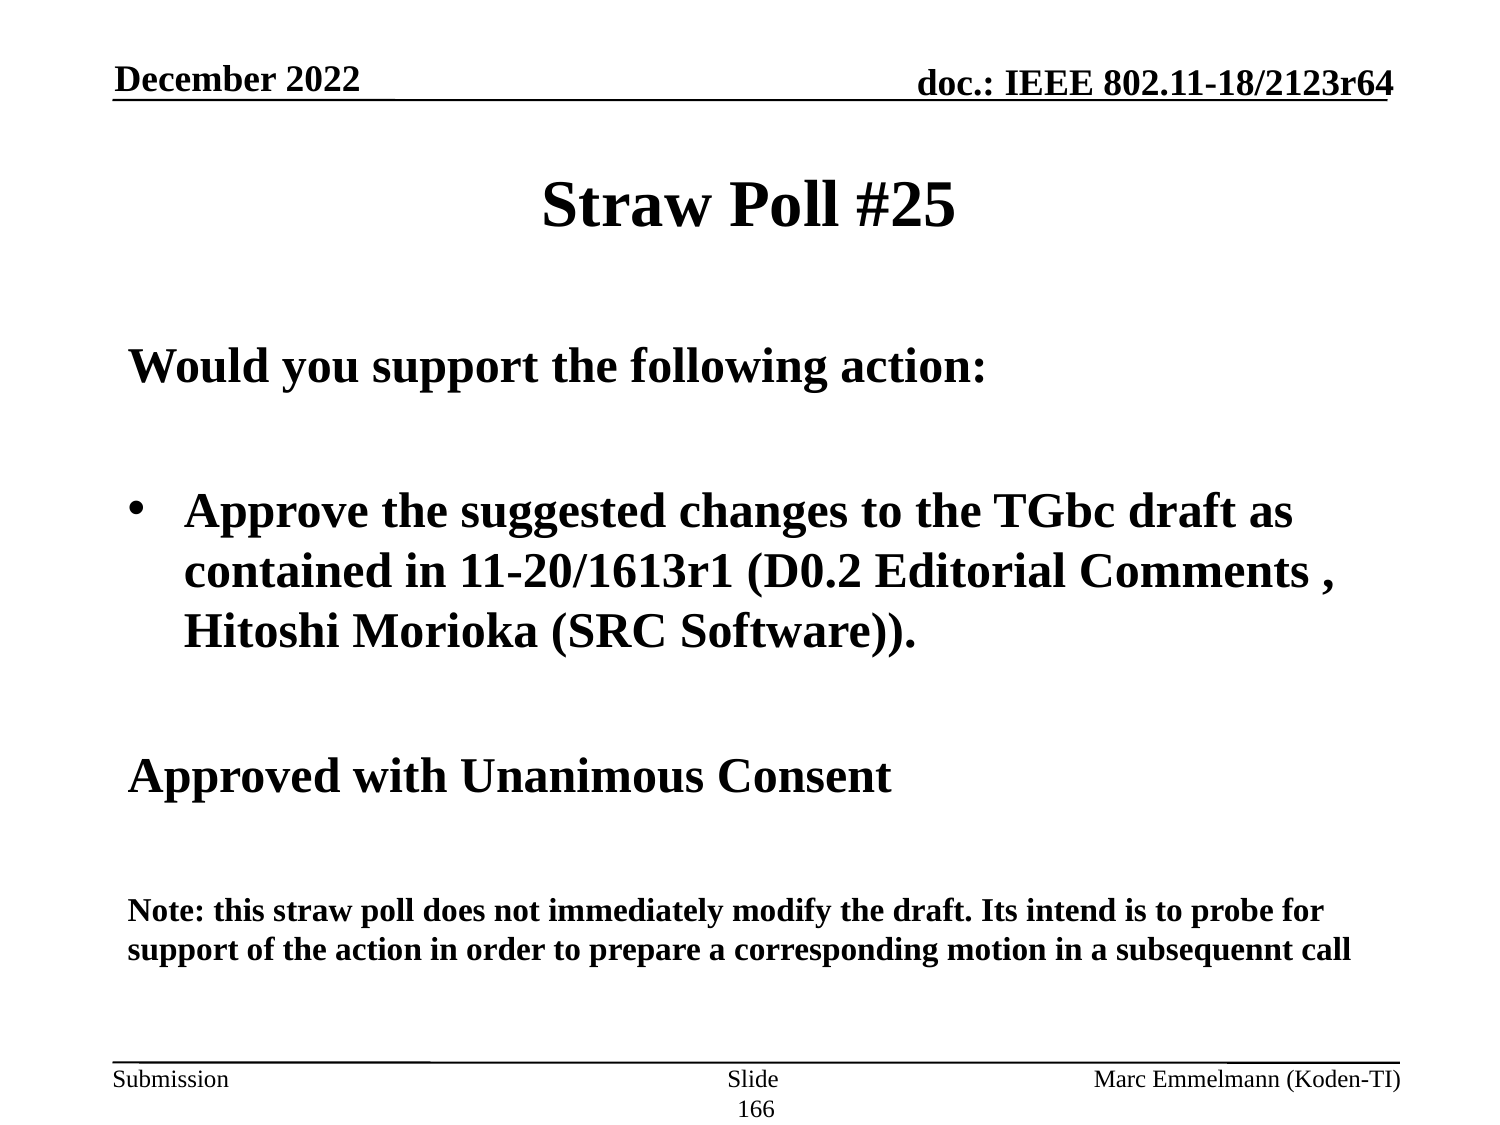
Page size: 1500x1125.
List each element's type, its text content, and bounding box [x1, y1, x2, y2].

slide_number Slide 166 [712, 1061, 800, 1123]
title Straw Poll #25 [112, 112, 1388, 288]
list Would you support the following action: Approve the suggested changes to the TGbc draft as contained in 11-20/1613r1 (D0.2 Editorial Comments , Hitoshi Morioka (SRC Software)). Approved with Unanimous Consent Note: this straw poll does not immediately modify the draft. Its intend is to probe for support of the action in order to prepare a corresponding motion in a subsequennt call [112, 324, 1388, 1000]
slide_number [114, 54, 423, 100]
footer Marc Emmelmann (Koden-TI) [878, 1061, 1402, 1093]
